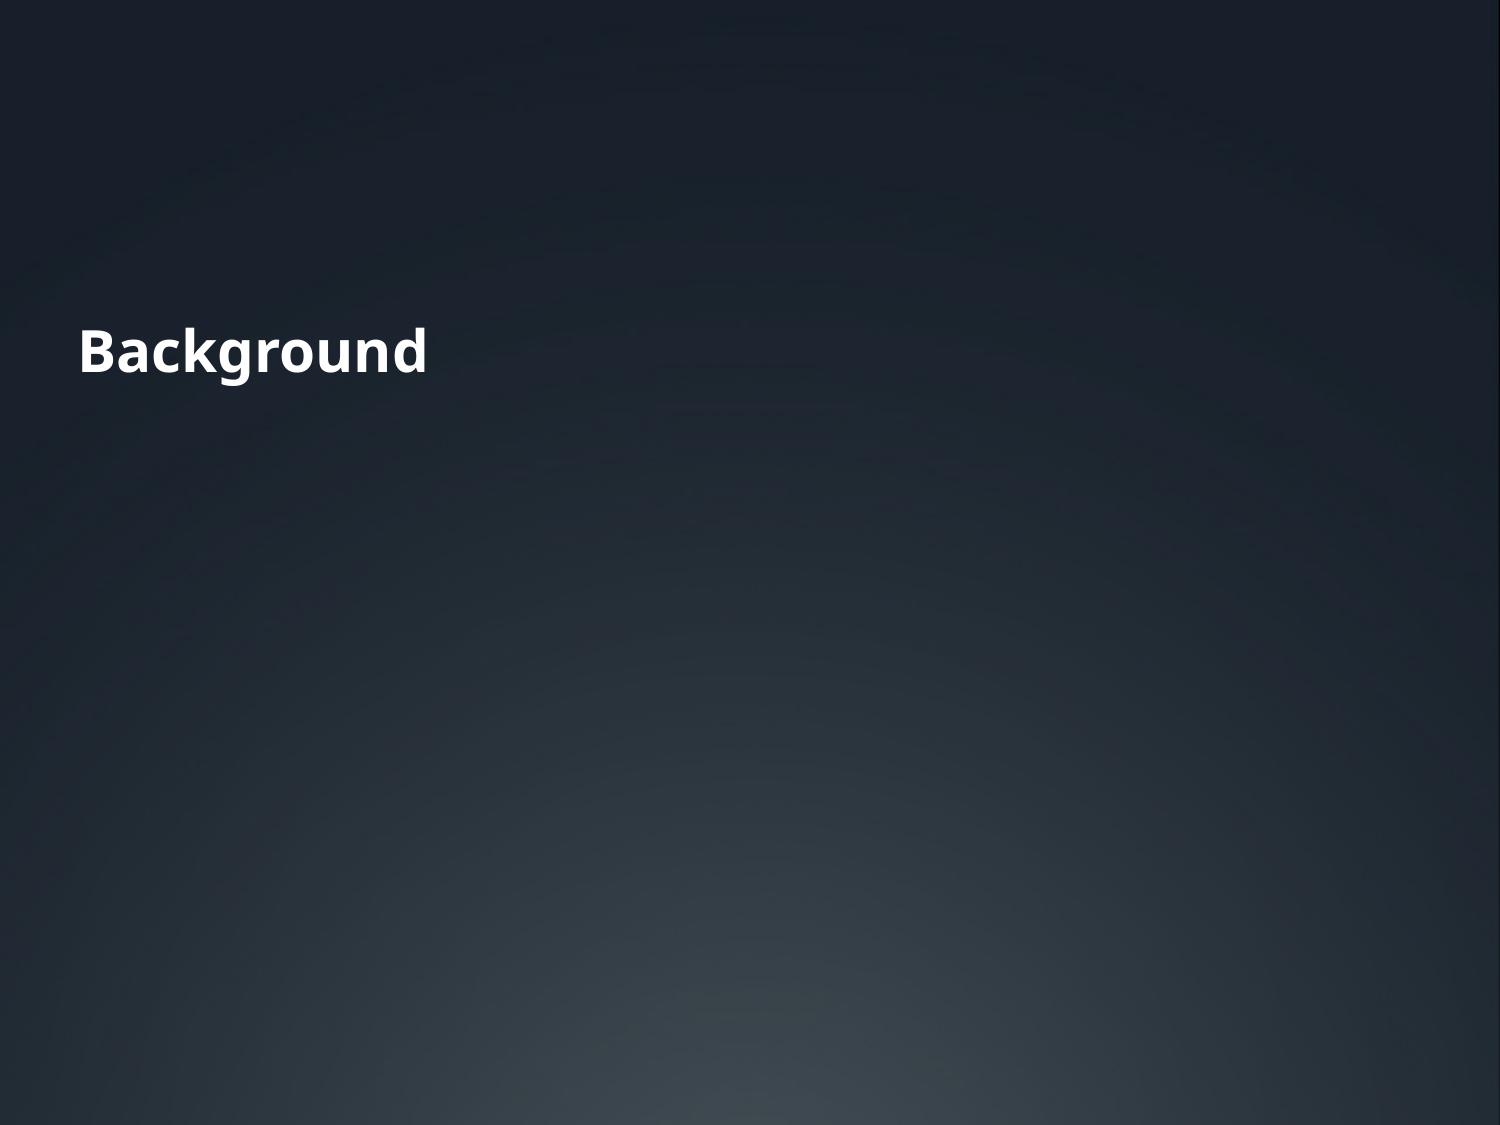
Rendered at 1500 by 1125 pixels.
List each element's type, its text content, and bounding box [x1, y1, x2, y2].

picture [0, 0, 1500, 1125]
text_box Background [62, 306, 444, 392]
